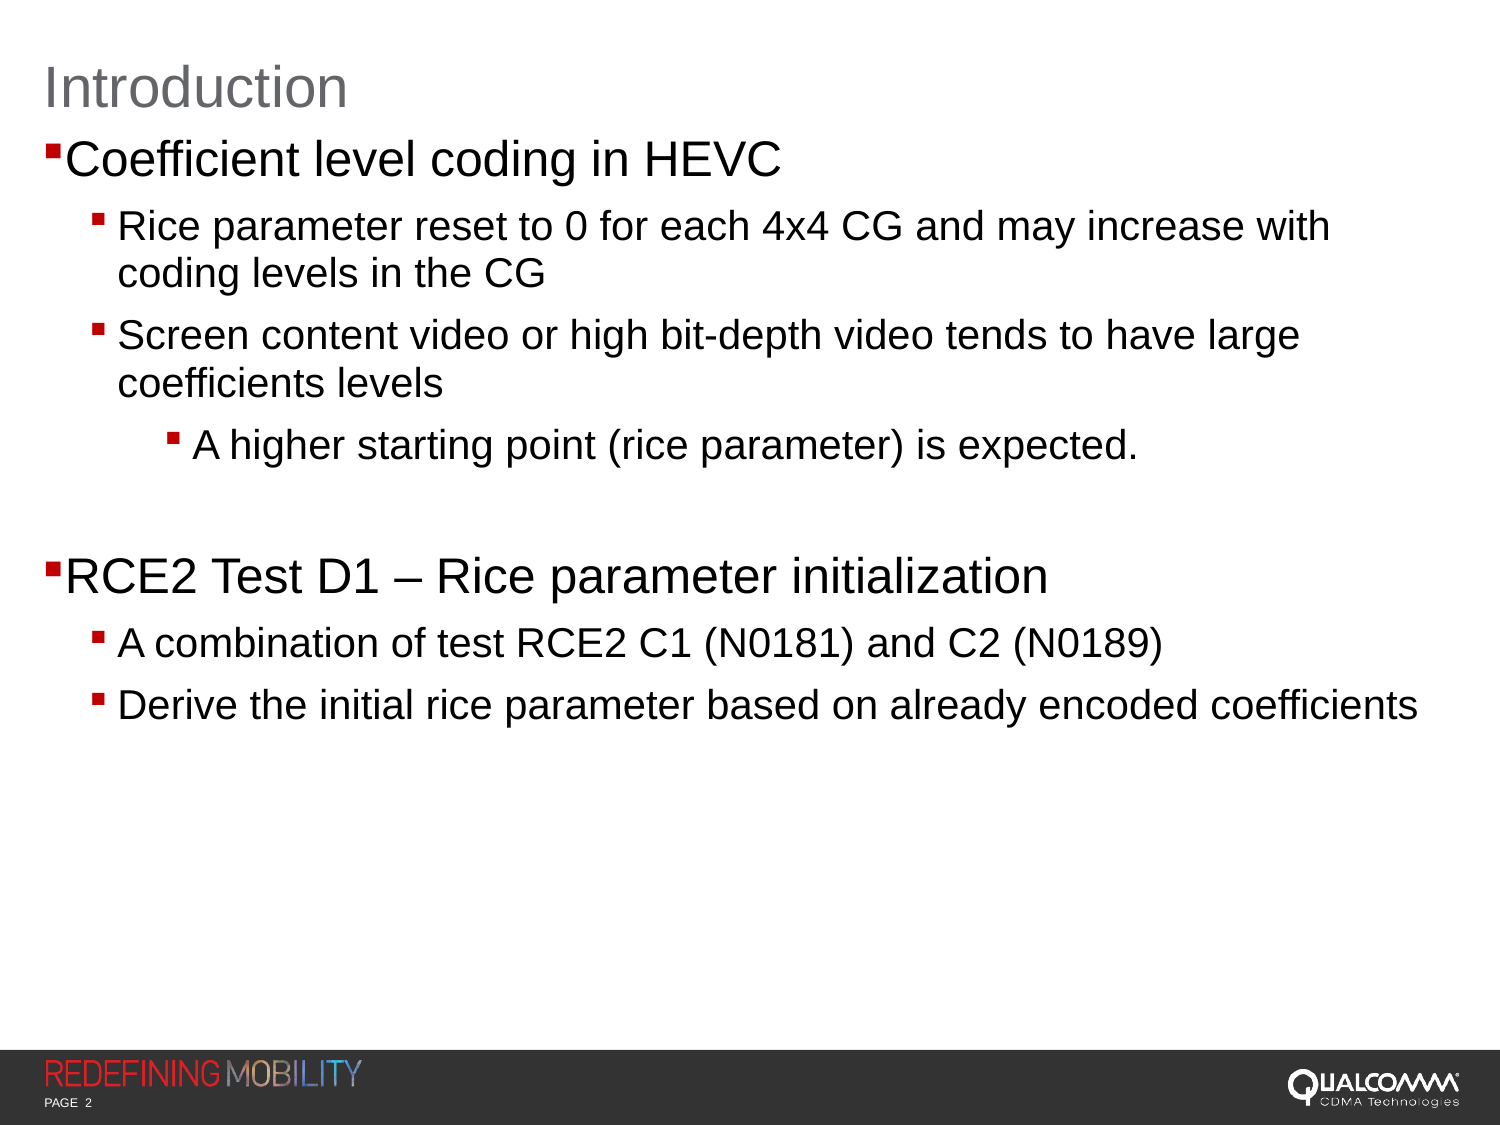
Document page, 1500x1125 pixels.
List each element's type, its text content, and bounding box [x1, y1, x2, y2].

picture [30, 1048, 372, 1099]
text_box Coefficient level coding in HEVC Rice parameter reset to 0 for each 4x4 CG and may increase with coding levels in the CG Screen content video or high bit-depth video tends to have large coefficients levels A higher starting point (rice parameter) is expected. RCE2 Test D1 – Rice parameter initialization A combination of test RCE2 C1 (N0181) and C2 (N0189) Derive the initial rice parameter based on already encoded coefficients [26, 123, 1456, 1021]
picture [1278, 1058, 1478, 1114]
title Introduction [28, 44, 1462, 138]
